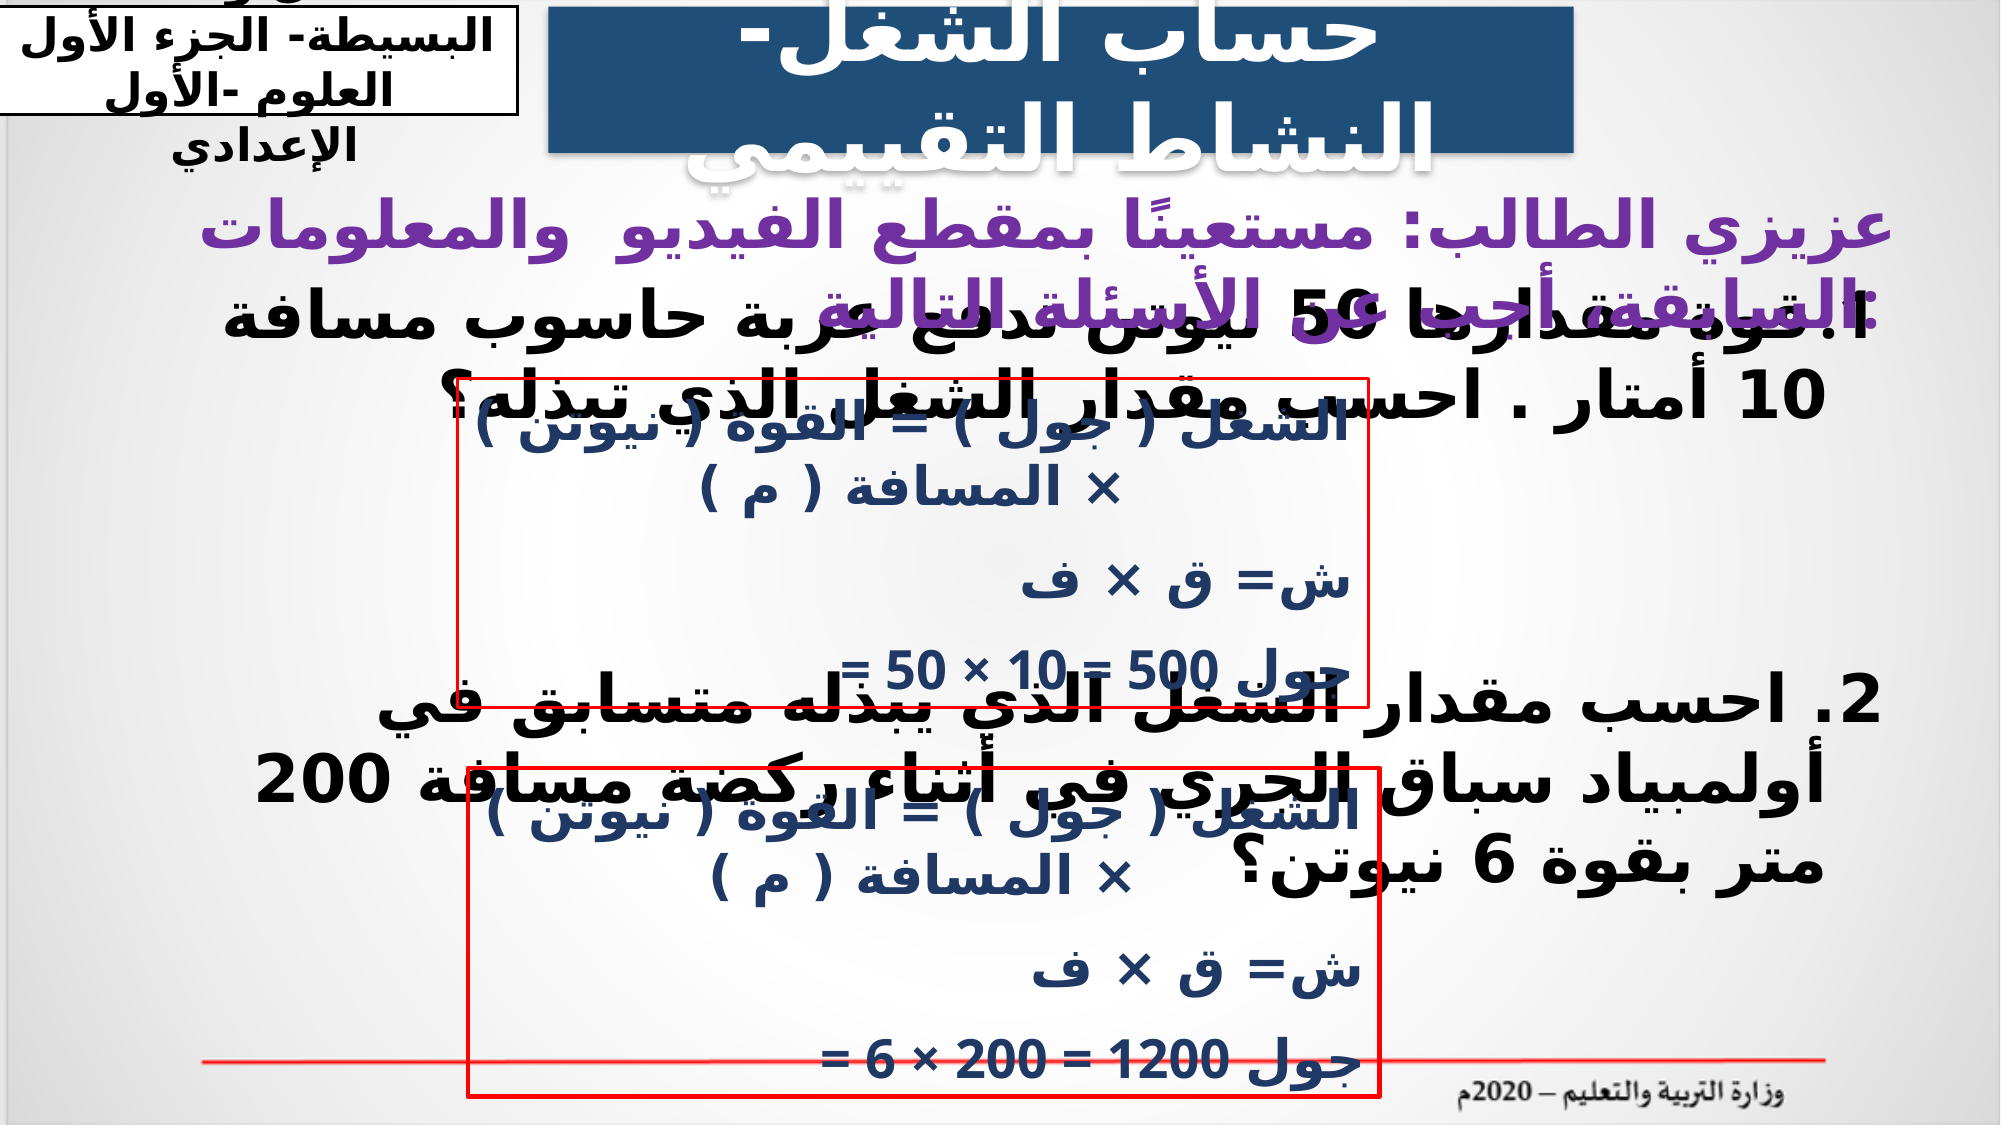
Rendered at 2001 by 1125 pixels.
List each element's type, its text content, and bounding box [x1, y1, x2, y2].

text_box عزيزي الطالب: مستعينًا بمقطع الفيديو والمعلومات السابقة، أجب عن الأسئلة التالية: [168, 174, 1913, 350]
text_box الشغل ( جول ) = القوة ( نيوتن ) × المسافة ( م ) ش= ق × ف = 50 × 10 = 500 جول [457, 378, 1369, 708]
text_box قوة مقدارها 50 نيوتن تدفع عربة حاسوب مسافة 10 أمتار . احسب مقدار الشغل الذي تبذله؟ 2. احسب مقدار الشغل الذي يبذله متسابق في أولمبياد سباق الجري في أثناء ركضة مسافة 200 متر بقوة 6 نيوتن؟ [182, 350, 1900, 1017]
text_box حساب الشغل- النشاط التقييمي [547, 6, 1575, 154]
text_box الشغل ( جول ) = القوة ( نيوتن ) × المسافة ( م ) ش= ق × ف = 6 × 200 = 1200 جول [468, 767, 1380, 1097]
picture [0, 0, 2001, 1125]
text_box الشغل والآلات البسيطة- الجزء الأول العلوم -الأول الإعدادي [0, 5, 519, 116]
